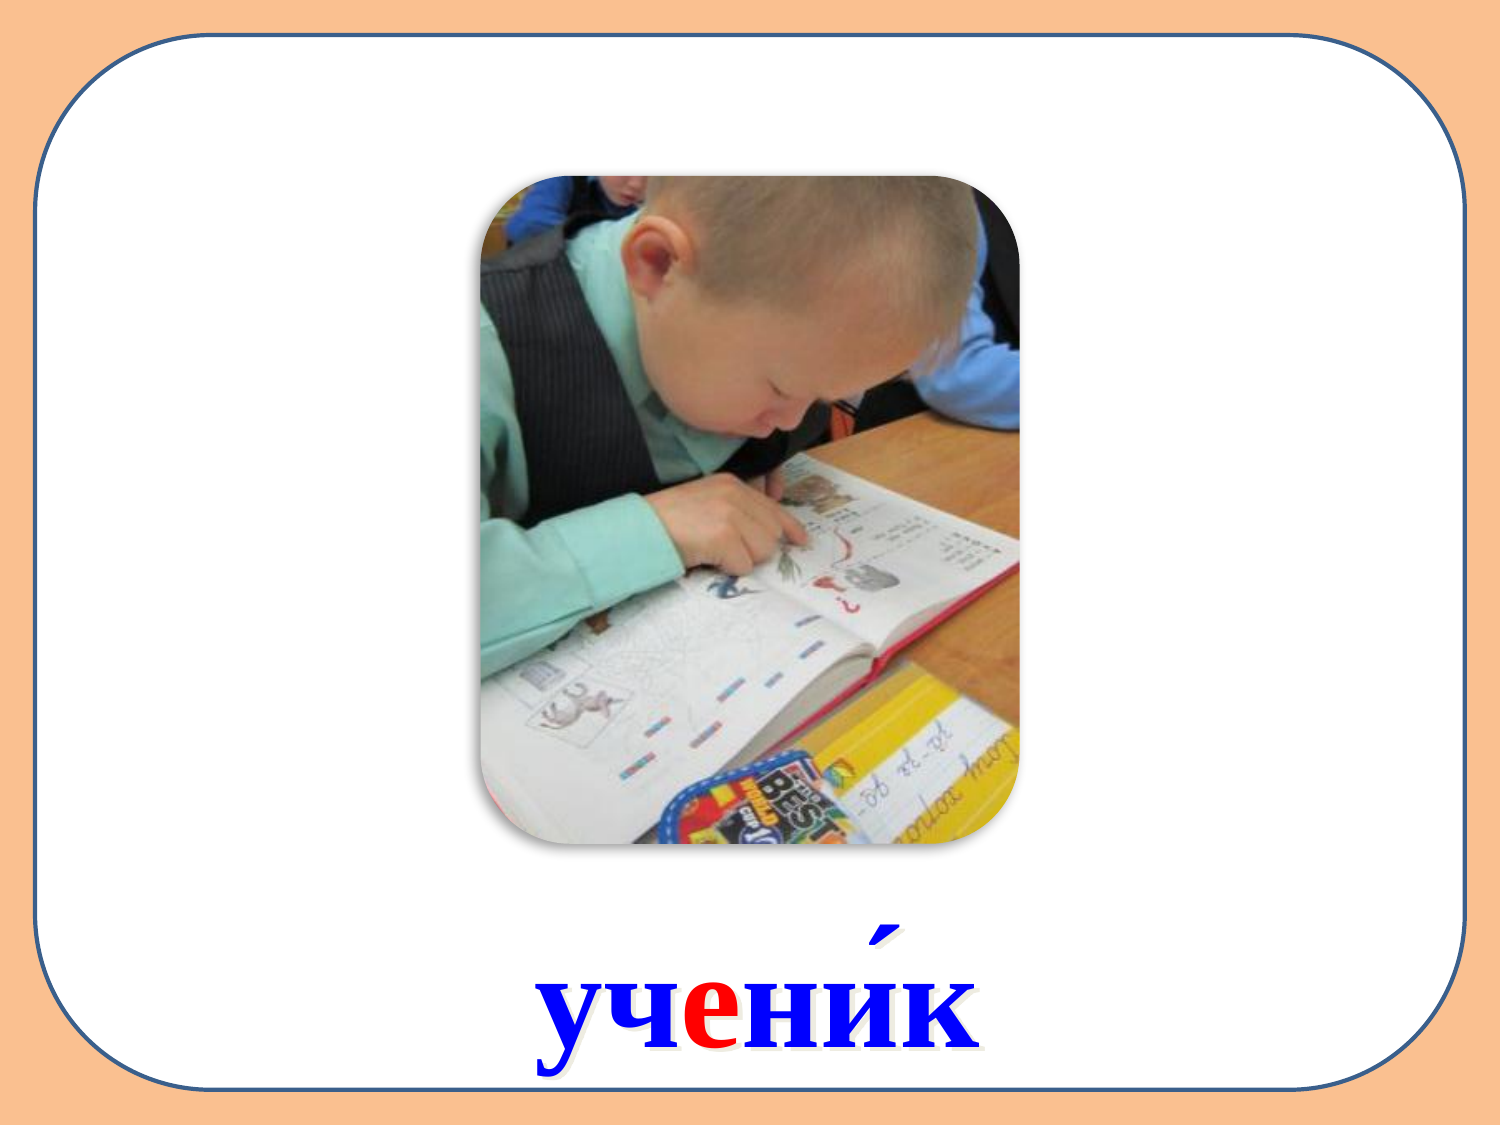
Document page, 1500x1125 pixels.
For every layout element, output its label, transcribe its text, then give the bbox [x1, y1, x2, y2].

text_box учени́к [81, 902, 1432, 1090]
text_box [32, 32, 1467, 1036]
picture [415, 175, 1085, 844]
